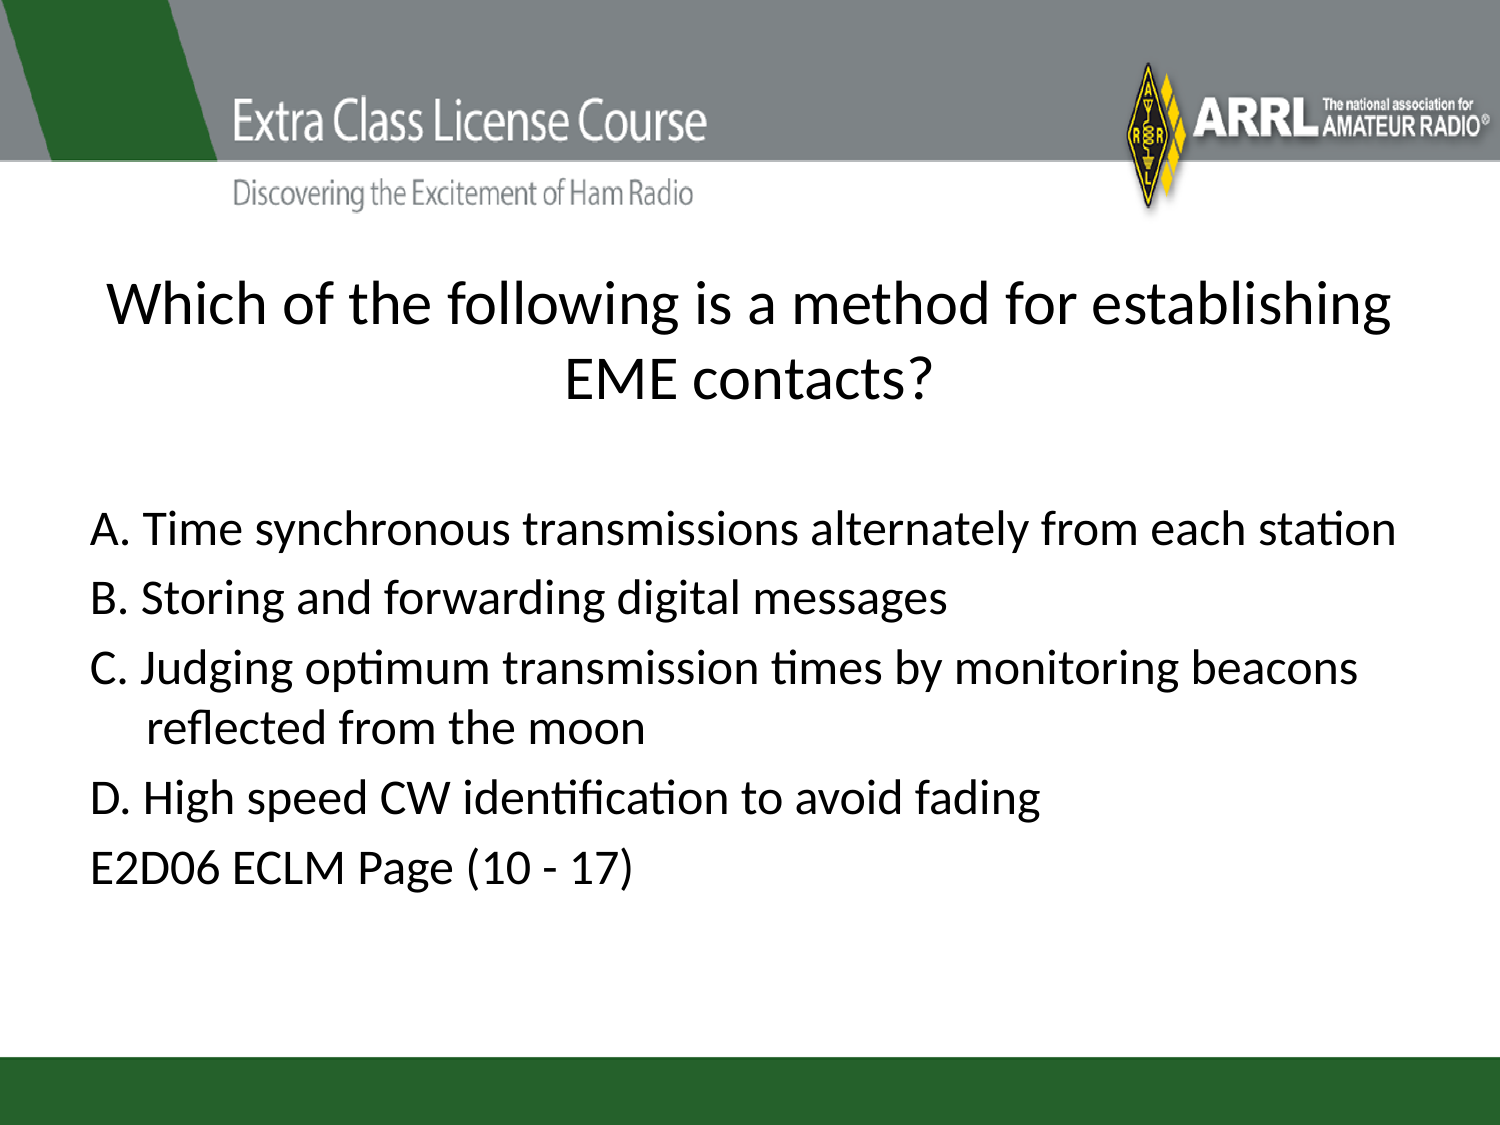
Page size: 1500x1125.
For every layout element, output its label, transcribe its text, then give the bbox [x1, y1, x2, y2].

list A. Time synchronous transmissions alternately from each station B. Storing and forwarding digital messages C. Judging optimum transmission times by monitoring beacons reflected from the moon D. High speed CW identification to avoid fading E2D06 ECLM Page (10 - 17) [75, 487, 1425, 1005]
picture [0, 0, 1500, 1125]
title Which of the following is a method for establishing EME contacts? [75, 254, 1425, 435]
